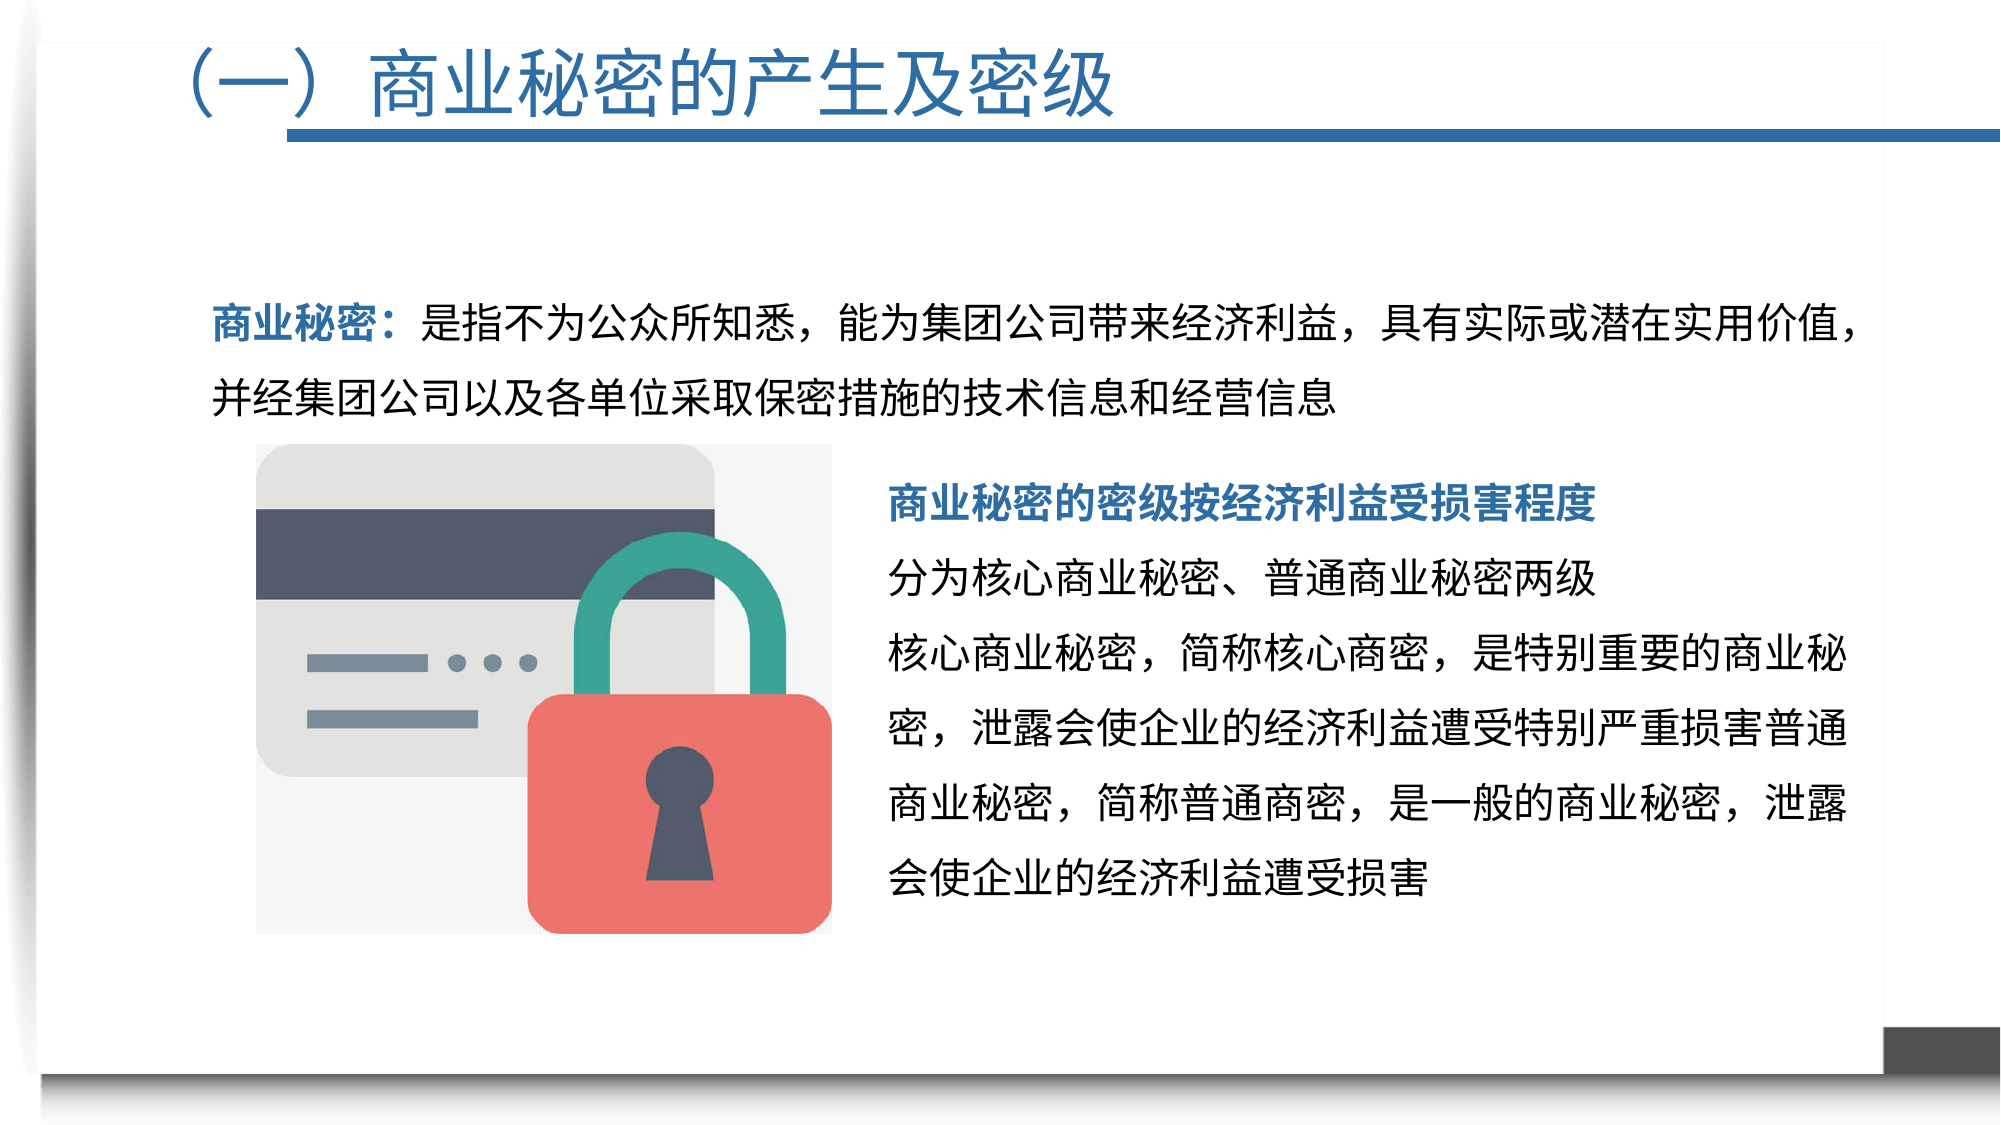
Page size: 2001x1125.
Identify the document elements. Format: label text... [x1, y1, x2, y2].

text_box （一）商业秘密的产生及密级 [126, 29, 1132, 135]
picture [0, 0, 2001, 1125]
text_box 商业秘密：是指不为公众所知悉，能为集团公司带来经济利益，具有实际或潜在实用价值，并经集团公司以及各单位采取保密措施的技术信息和经营信息 [196, 264, 1900, 429]
text_box 商业秘密的密级按经济利益受损害程度 分为核心商业秘密、普通商业秘密两级 核心商业秘密，简称核心商密，是特别重要的商业秘密，泄露会使企业的经济利益遭受特别严重损害普通商业秘密，简称普通商密，是一般的商业秘密，泄露会使企业的经济利益遭受损害 [872, 444, 1873, 909]
